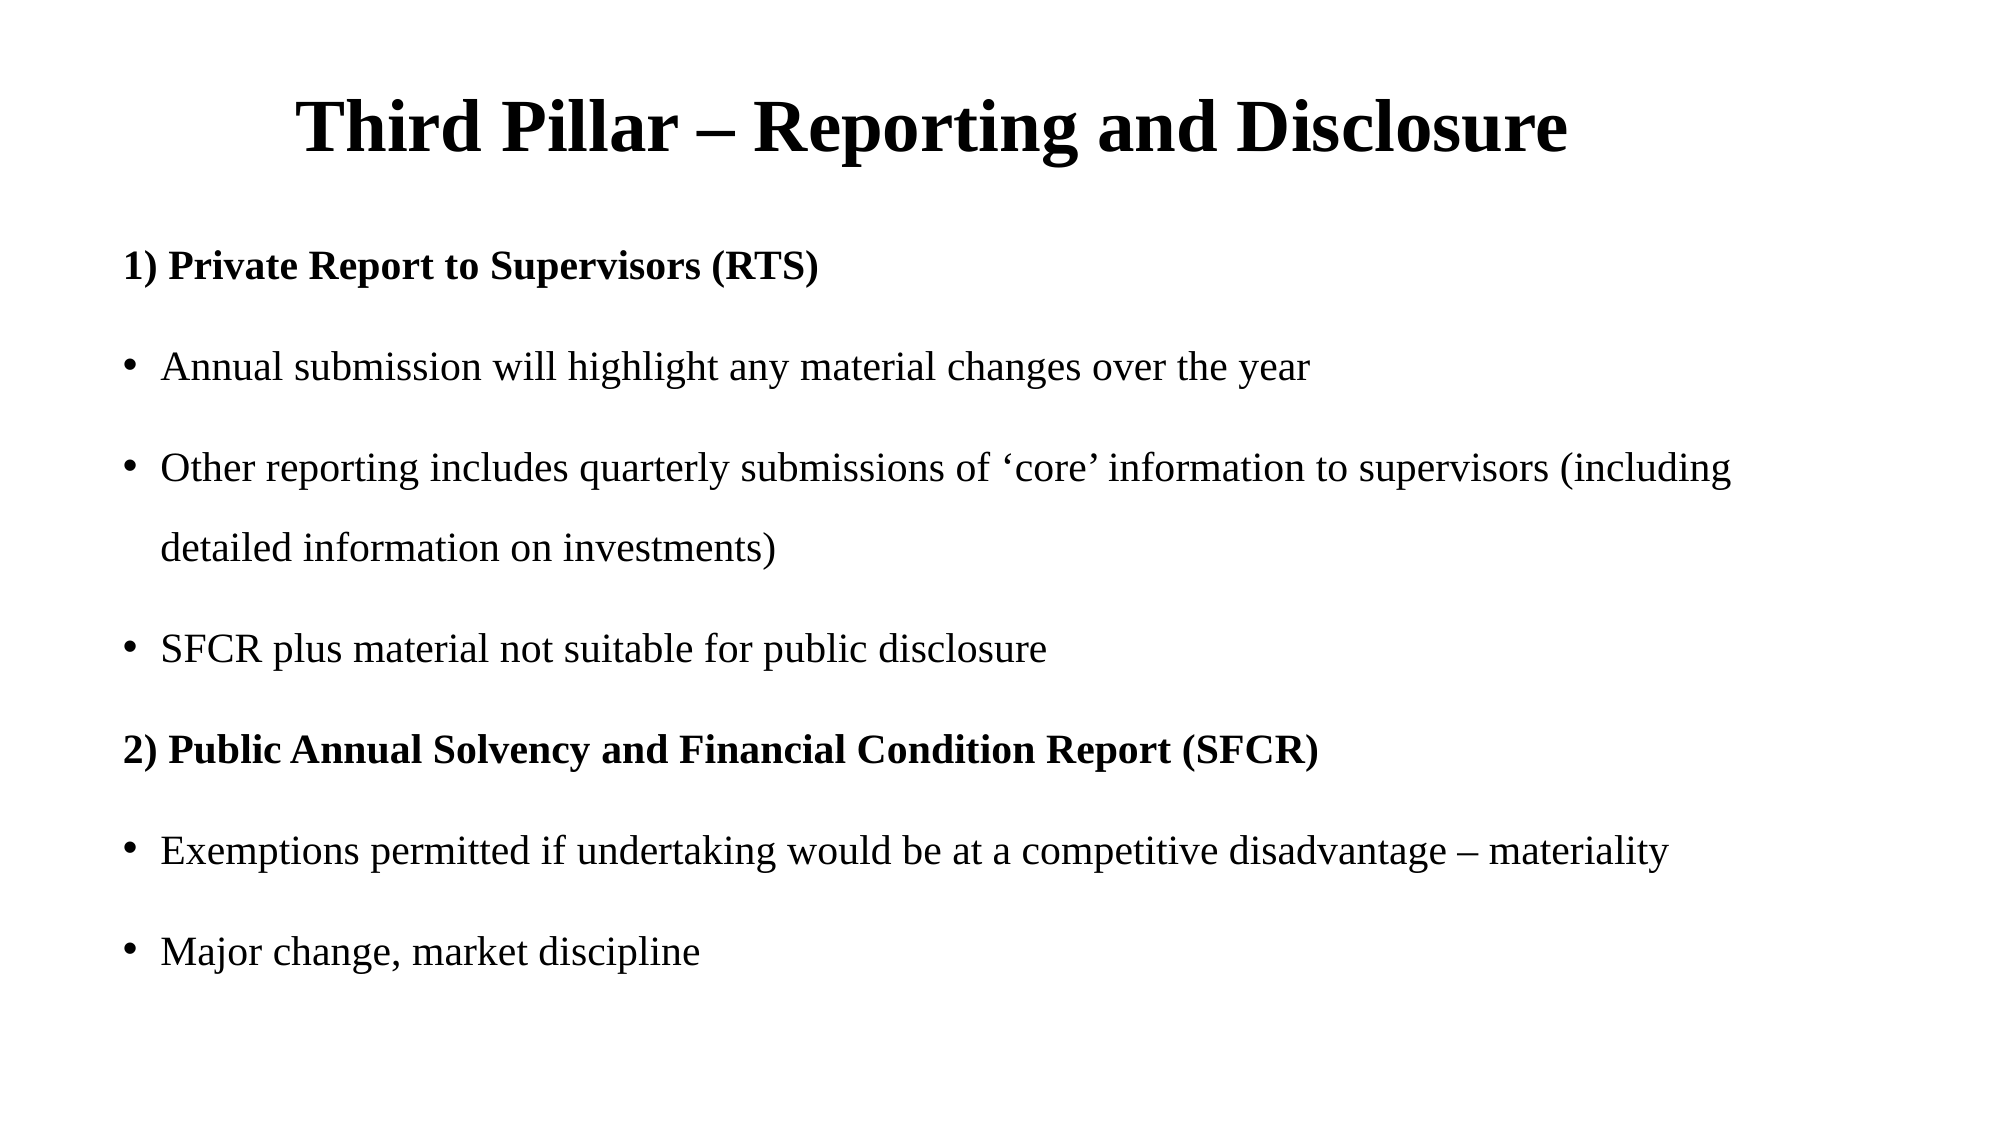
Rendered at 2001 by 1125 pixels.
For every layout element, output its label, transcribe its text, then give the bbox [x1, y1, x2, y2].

list 1) Private Report to Supervisors (RTS) Annual submission will highlight any material changes over the year Other reporting includes quarterly submissions of ‘core’ information to supervisors (including detailed information on investments) SFCR plus material not suitable for public disclosure 2) Public Annual Solvency and Financial Condition Report (SFCR) Exemptions permitted if undertaking would be at a competitive disadvantage – materiality Major change, market discipline [108, 200, 1863, 1026]
title Third Pillar – Reporting and Disclosure [280, 71, 1691, 182]
